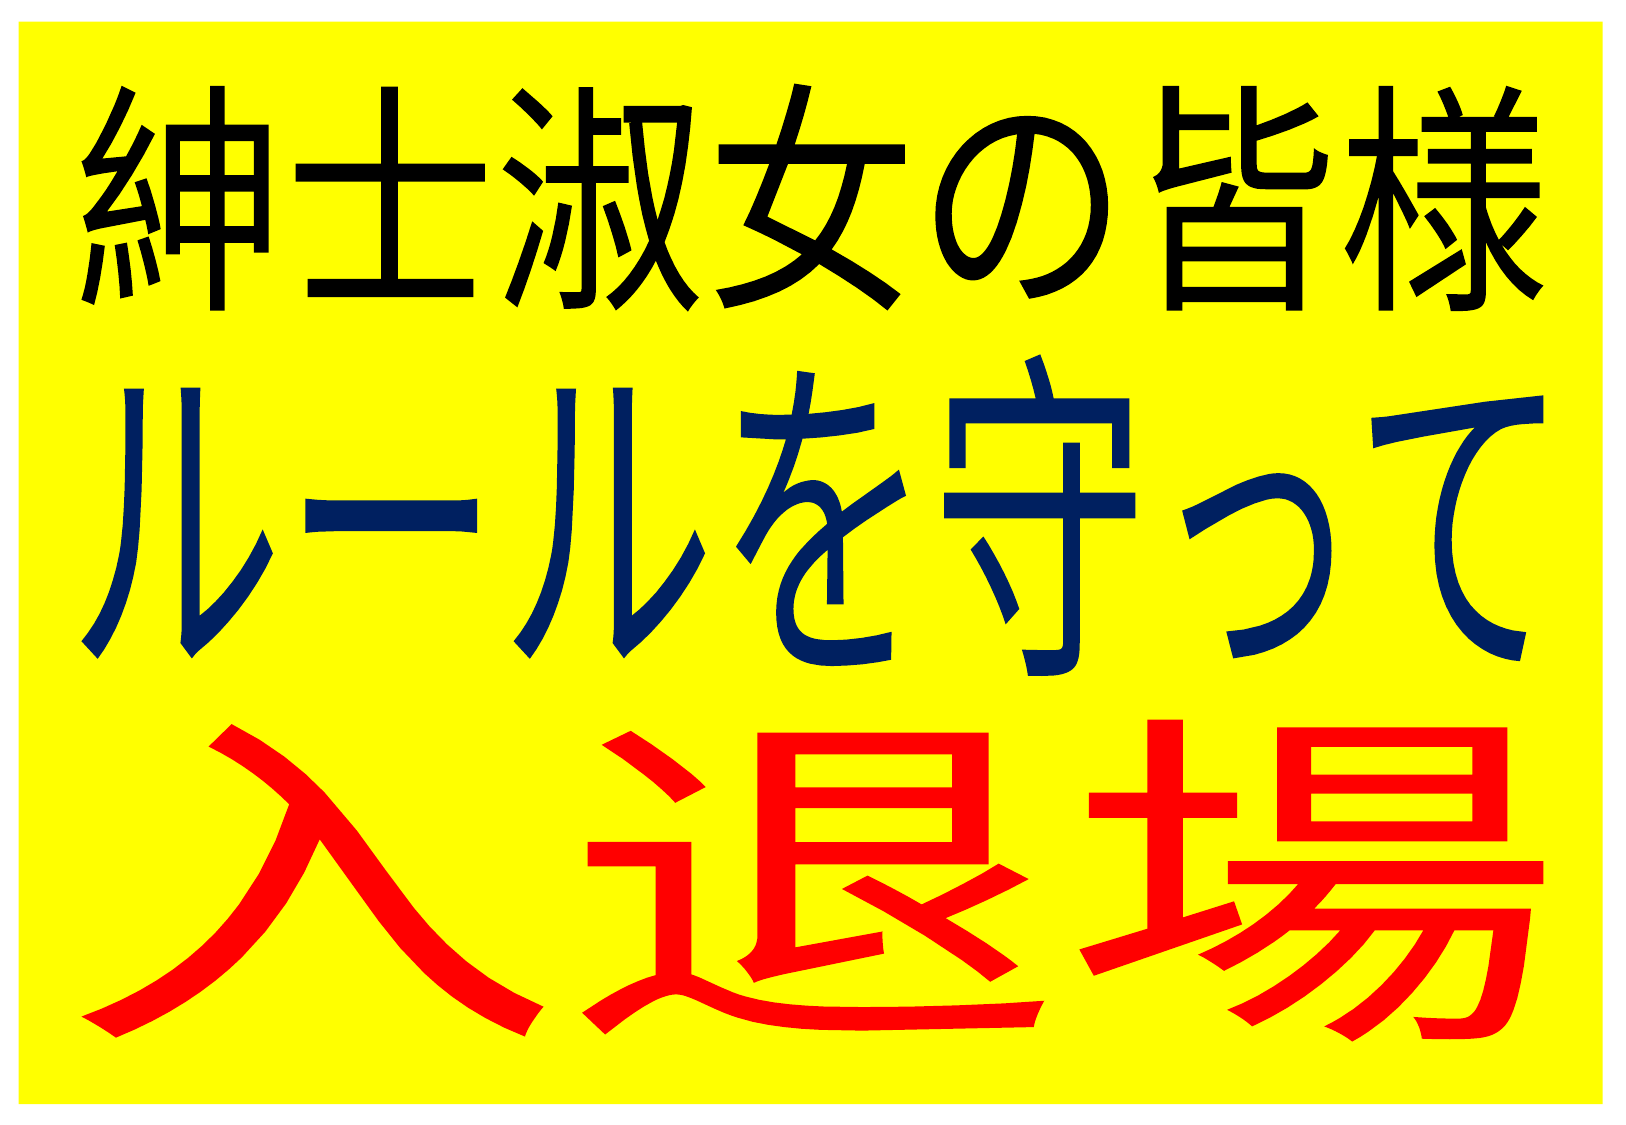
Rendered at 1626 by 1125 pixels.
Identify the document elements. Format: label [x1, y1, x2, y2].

text_box [17, 20, 1605, 1106]
text_box [81, 83, 1544, 1042]
